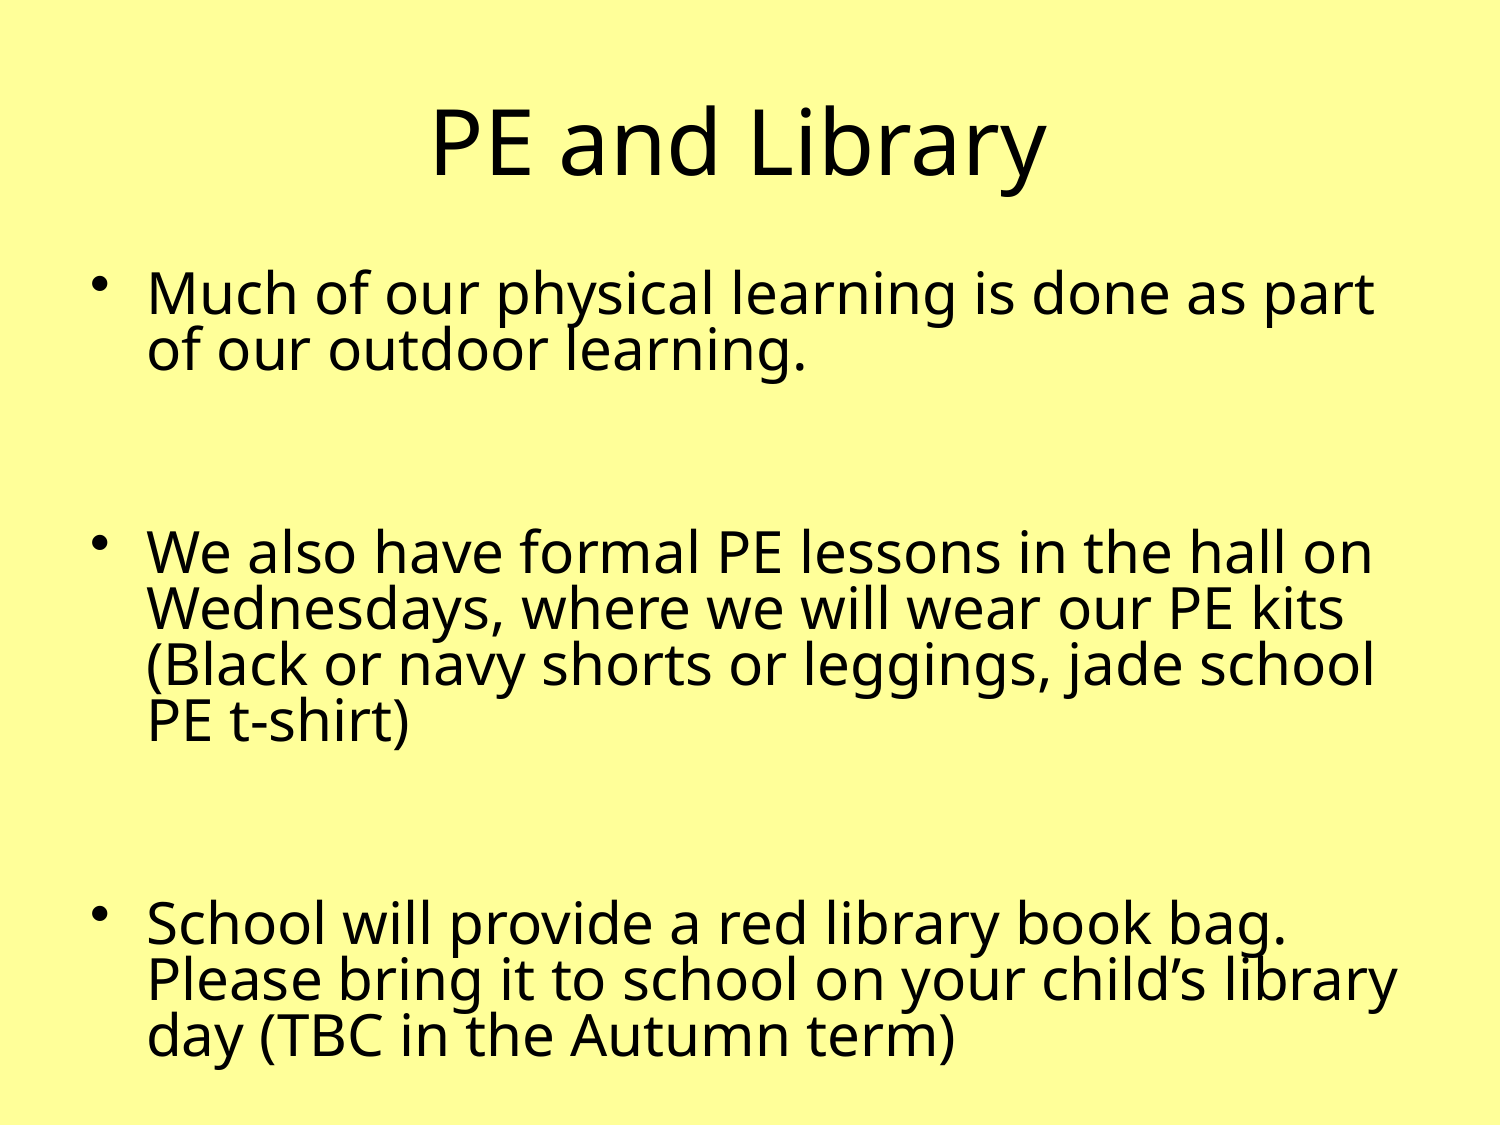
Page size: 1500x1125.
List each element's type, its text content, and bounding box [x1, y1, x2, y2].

list Much of our physical learning is done as part of our outdoor learning. We also have formal PE lessons in the hall on Wednesdays, where we will wear our PE kits (Black or navy shorts or leggings, jade school PE t-shirt) School will provide a red library book bag. Please bring it to school on your child’s library day (TBC in the Autumn term) [75, 262, 1425, 1005]
title PE and Library [75, 45, 1425, 233]
